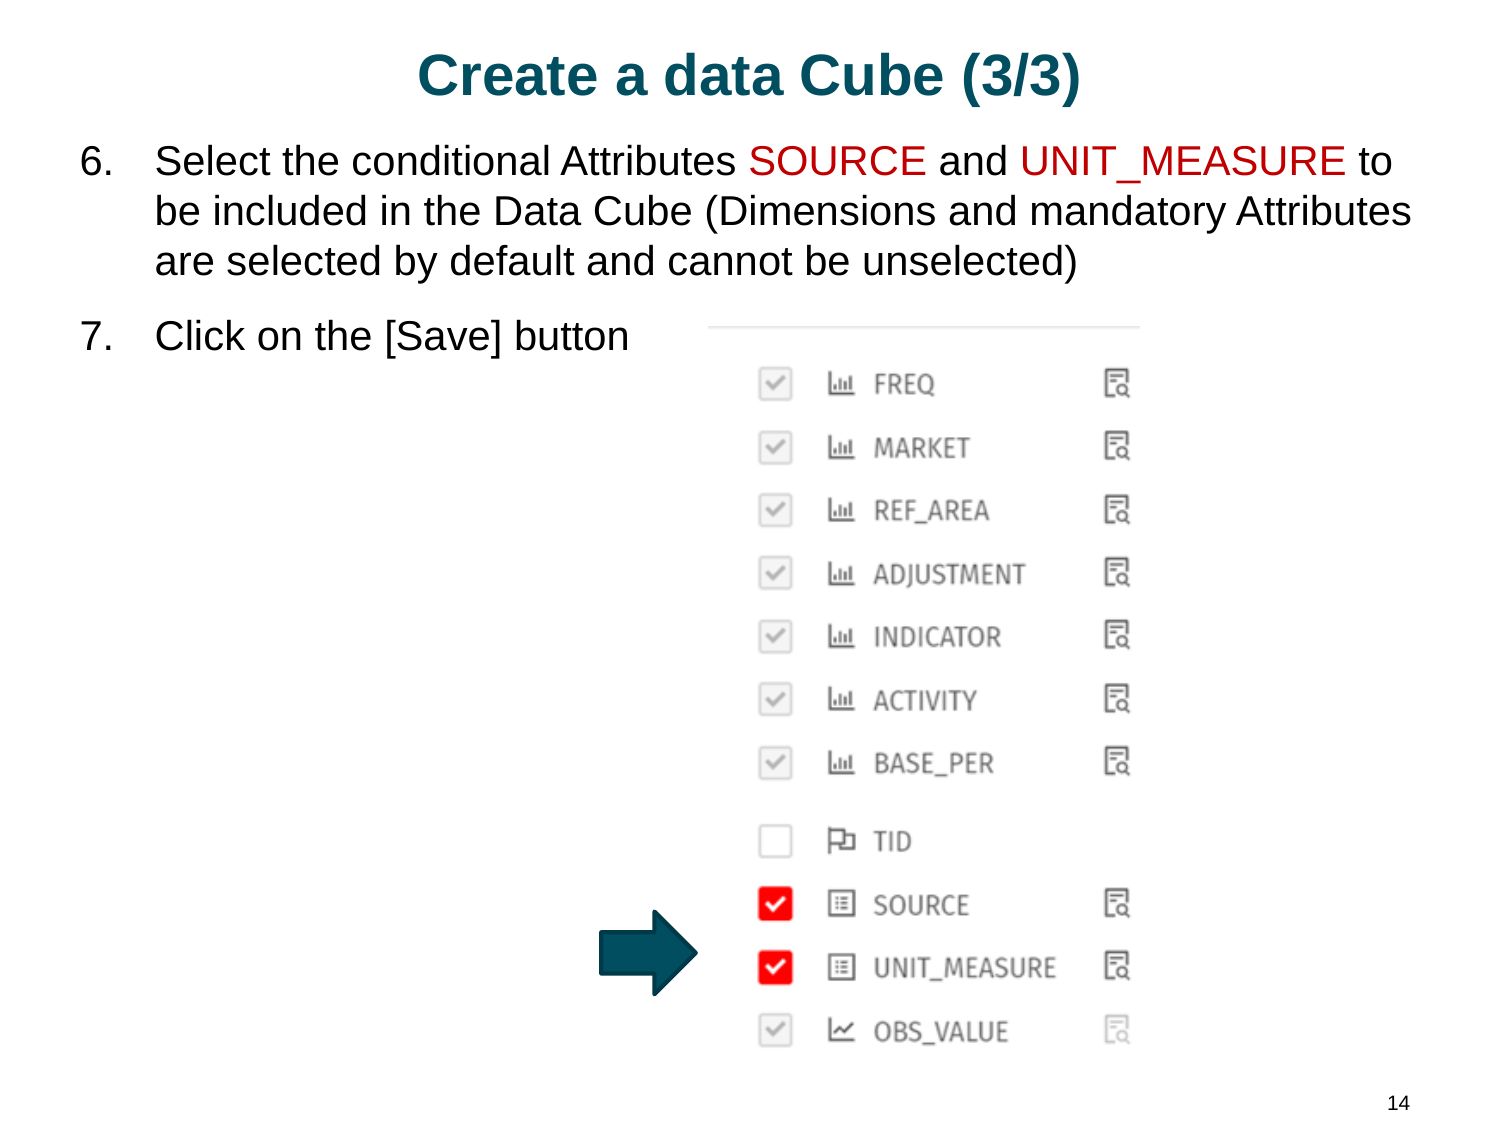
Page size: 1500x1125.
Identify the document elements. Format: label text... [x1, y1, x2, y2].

title Create a data Cube (3/3) [75, 20, 1425, 125]
picture [708, 325, 1141, 1068]
text_box [599, 909, 698, 997]
text_box Select the conditional Attributes SOURCE and UNIT_MEASURE to be included in the Data Cube (Dimensions and mandatory Attributes are selected by default and cannot be unselected) Click on the [Save] button [64, 126, 1457, 366]
slide_number 14 [1074, 1082, 1425, 1125]
